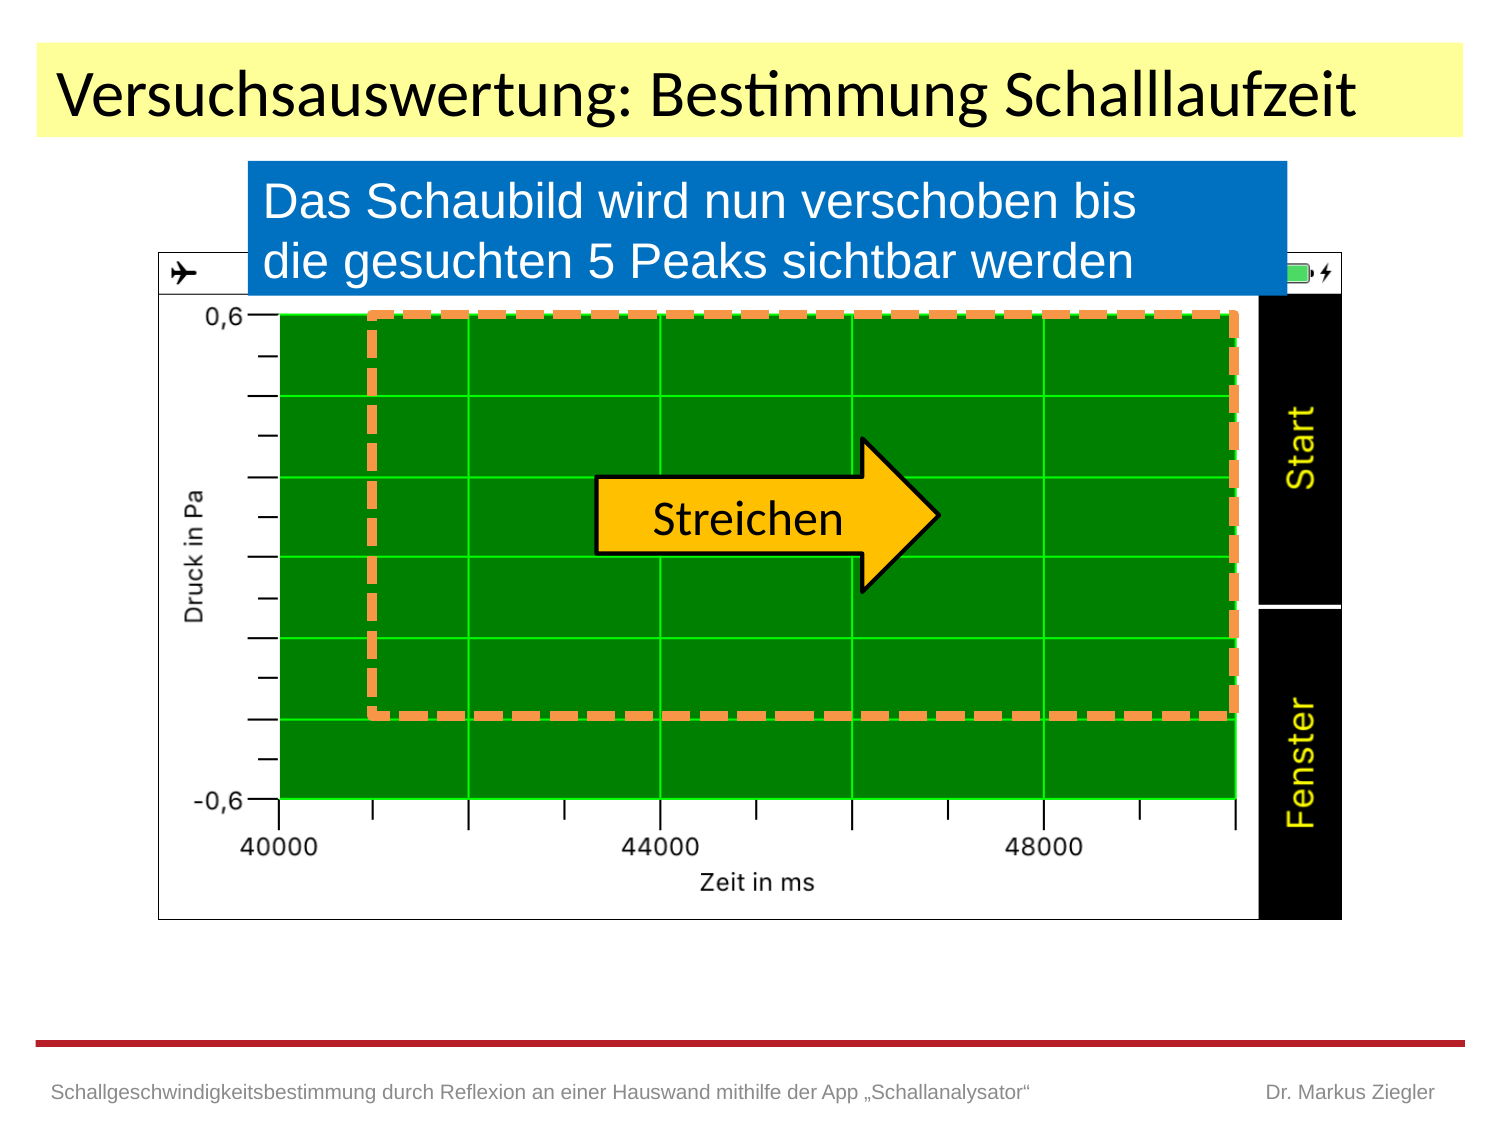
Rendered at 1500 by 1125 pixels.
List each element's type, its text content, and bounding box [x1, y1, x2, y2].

text_box Das Schaubild wird nun verschoben bis die gesuchten 5 Peaks sichtbar werden [247, 160, 1288, 251]
title Versuchsauswertung: Bestimmung Schalllaufzeit [41, 42, 1459, 149]
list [158, 252, 1343, 920]
footer Schallgeschwindigkeitsbestimmung durch Reflexion an einer Hauswand mithilfe der App „Schallanalysator“ Dr. Markus Ziegler [35, 1061, 1459, 1122]
